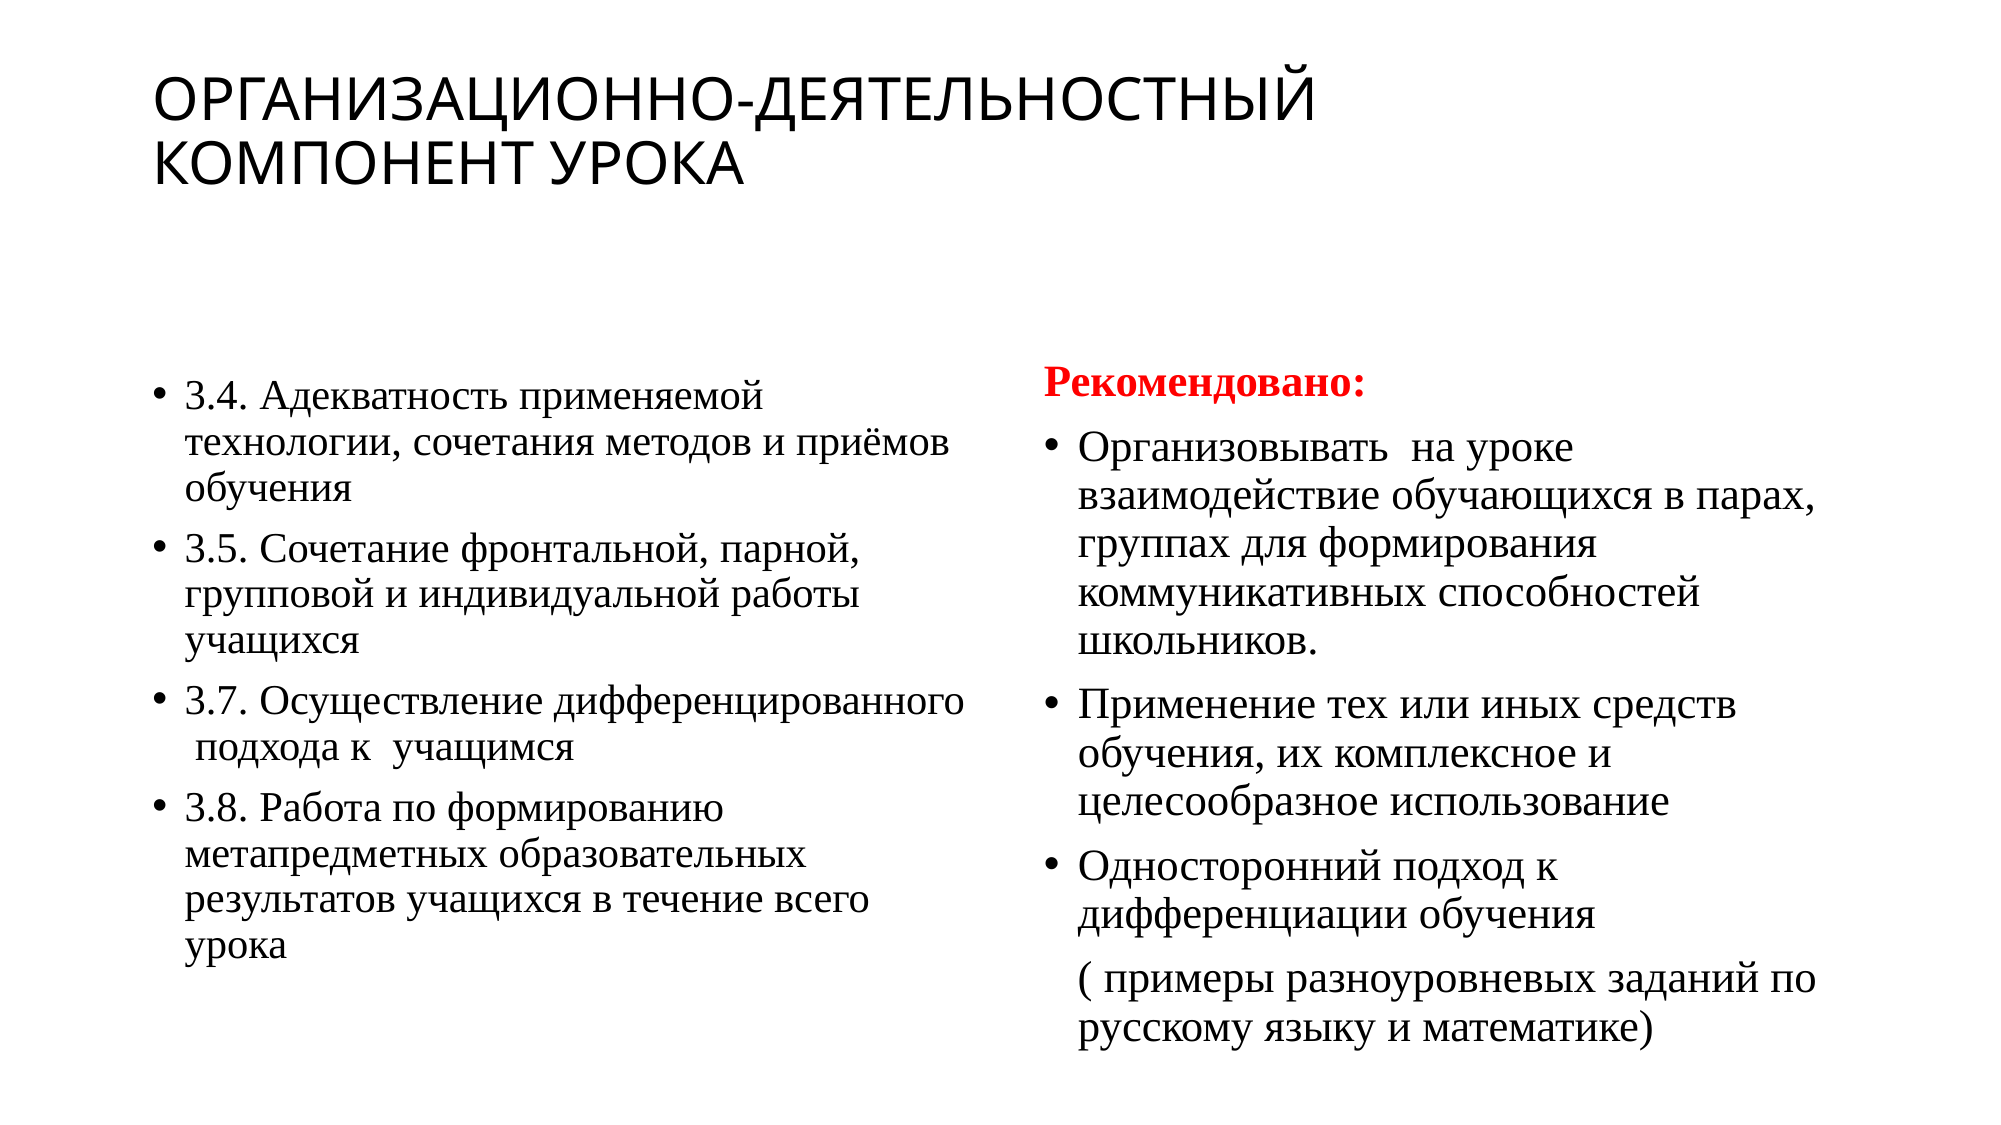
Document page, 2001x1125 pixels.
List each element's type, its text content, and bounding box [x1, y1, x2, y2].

title ОРГАНИЗАЦИОННО-ДЕЯТЕЛЬНОСТНЫЙ КОМПОНЕНТ УРОКА [137, 59, 1863, 278]
list Рекомендовано: Организовывать на уроке взаимодействие обучающихся в парах, группах для формирования коммуникативных способностей школьников. Применение тех или иных средств обучения, их комплексное и целесообразное использование Односторонний подход к дифференциации обучения ( примеры разноуровневых заданий по русскому языку и математике) [1028, 350, 1879, 1065]
list 3.4. Адекватность применяемой технологии, сочетания методов и приёмов обучения 3.5. Сочетание фронтальной, парной, групповой и индивидуальной работы учащихся 3.7. Осуществление дифференцированного подхода к учащимся 3.8. Работа по формированию метапредметных образовательных результатов учащихся в течение всего урока [137, 299, 988, 1014]
